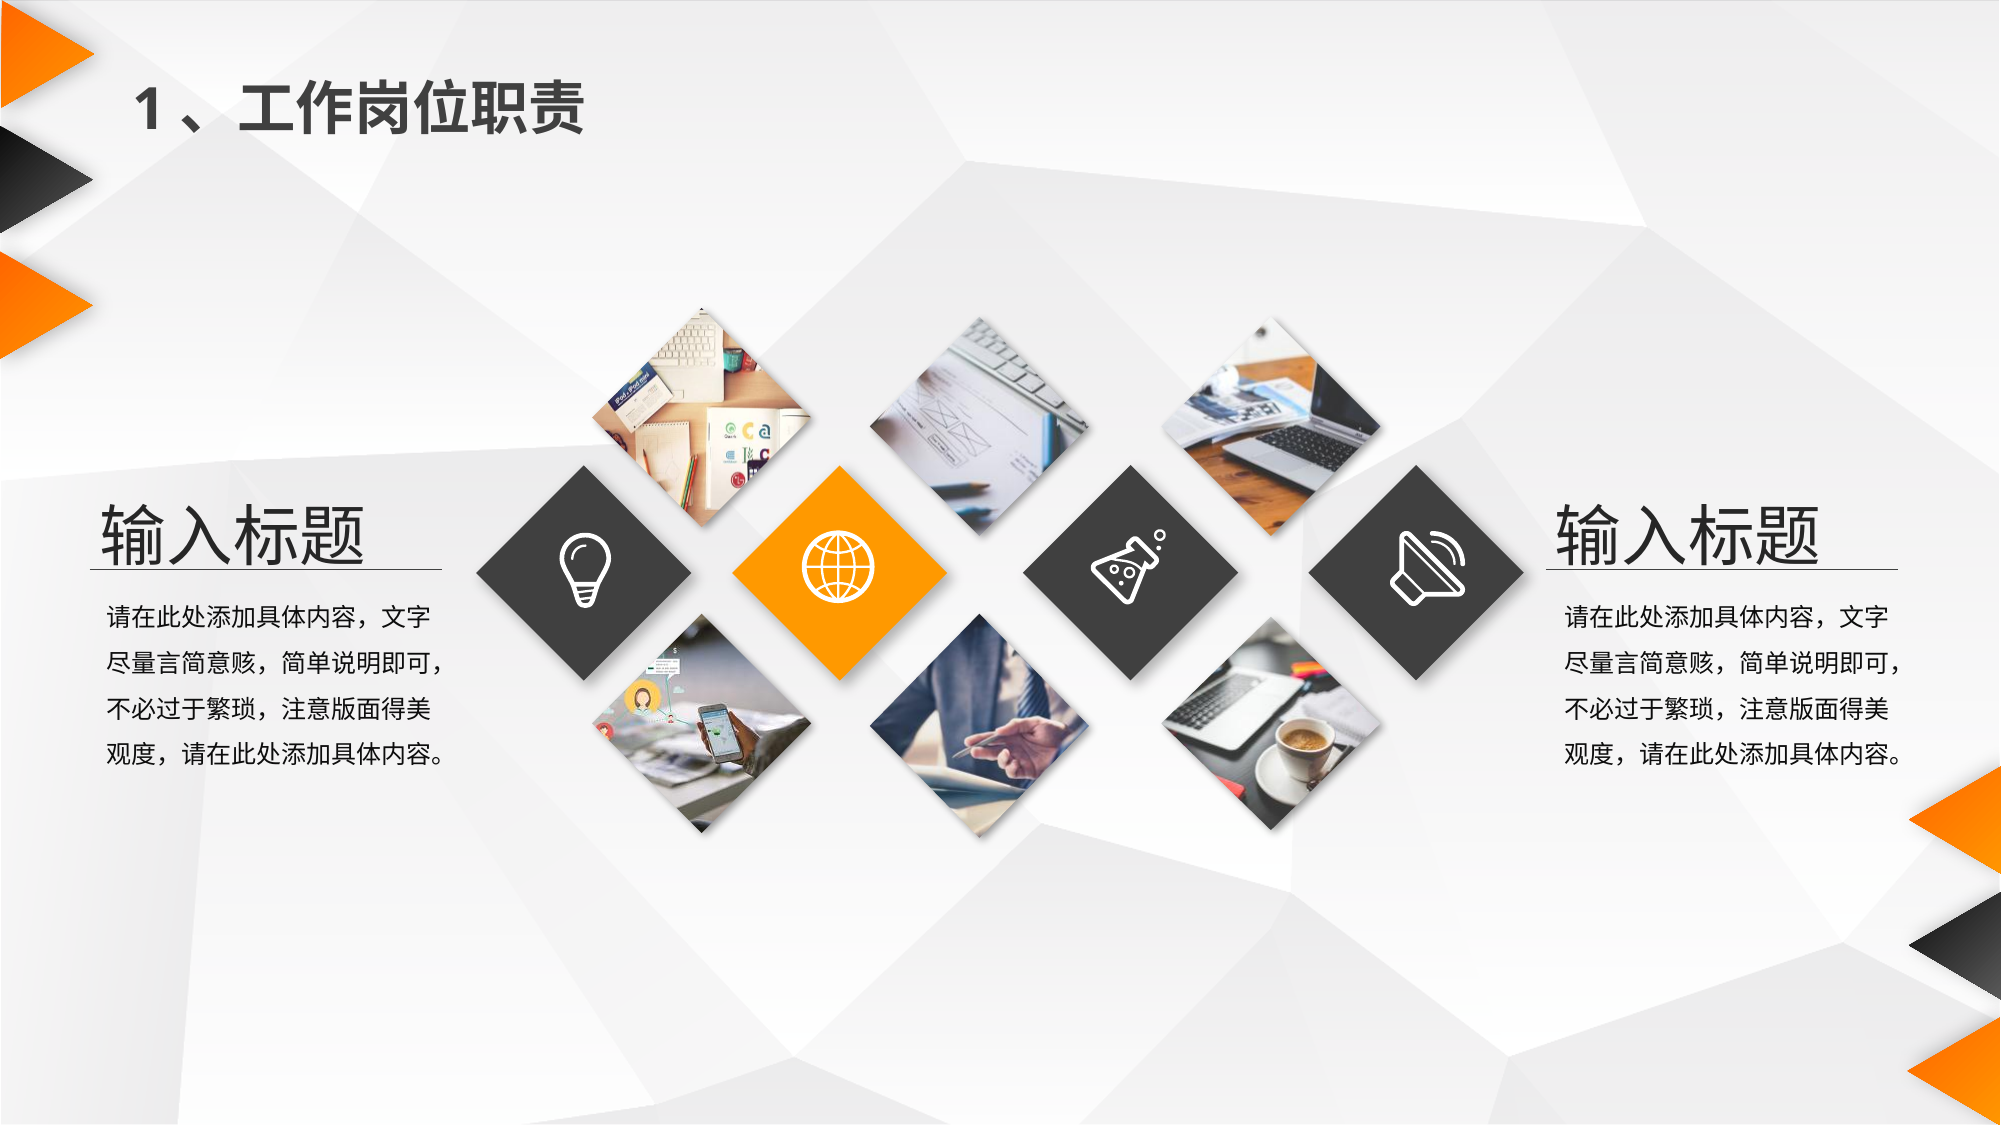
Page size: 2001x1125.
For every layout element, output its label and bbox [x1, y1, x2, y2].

text_box [1538, 485, 1909, 779]
text_box [476, 307, 1524, 838]
picture [1, 0, 1999, 1125]
text_box [1775, 898, 2000, 993]
text_box [83, 485, 447, 779]
text_box [0, 132, 227, 227]
